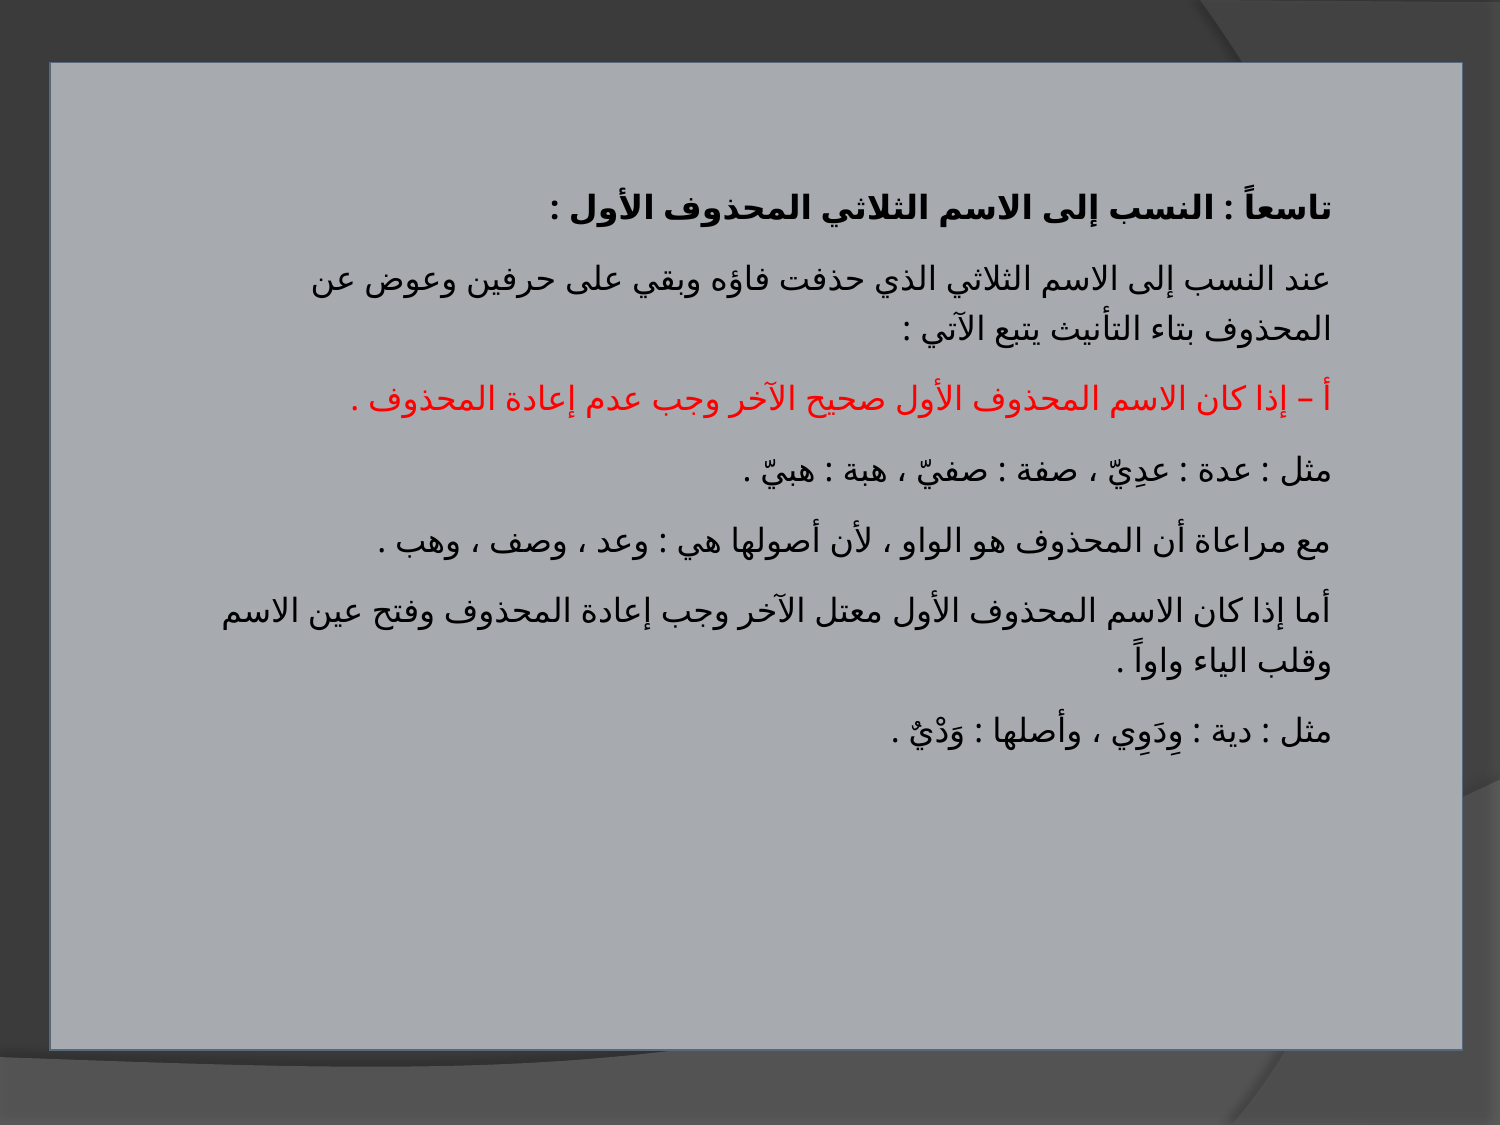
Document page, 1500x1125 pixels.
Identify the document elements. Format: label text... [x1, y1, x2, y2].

table_header تاسعاً : النسب إلى الاسم الثلاثي المحذوف الأول : عند النسب إلى الاسم الثلاثي الذي حذفت فاؤه وبقي على حرفين وعوض عن المحذوف بتاء التأنيث يتبع الآتي : أ – إذا كان الاسم المحذوف الأول صحيح الآخر وجب عدم إعادة المحذوف . مثل : عدة : عدِيّ ، صفة : صفيّ ، هبة : هبيّ . مع مراعاة أن المحذوف هو الواو ، لأن أصولها هي : وعد ، وصف ، وهب . أما إذا كان الاسم المحذوف الأول معتل الآخر وجب إعادة المحذوف وفتح عين الاسم وقلب الياء واواً . مثل : دية : وِدَوِي ، وأصلها : وَدْيٌ . [51, 63, 1462, 1049]
